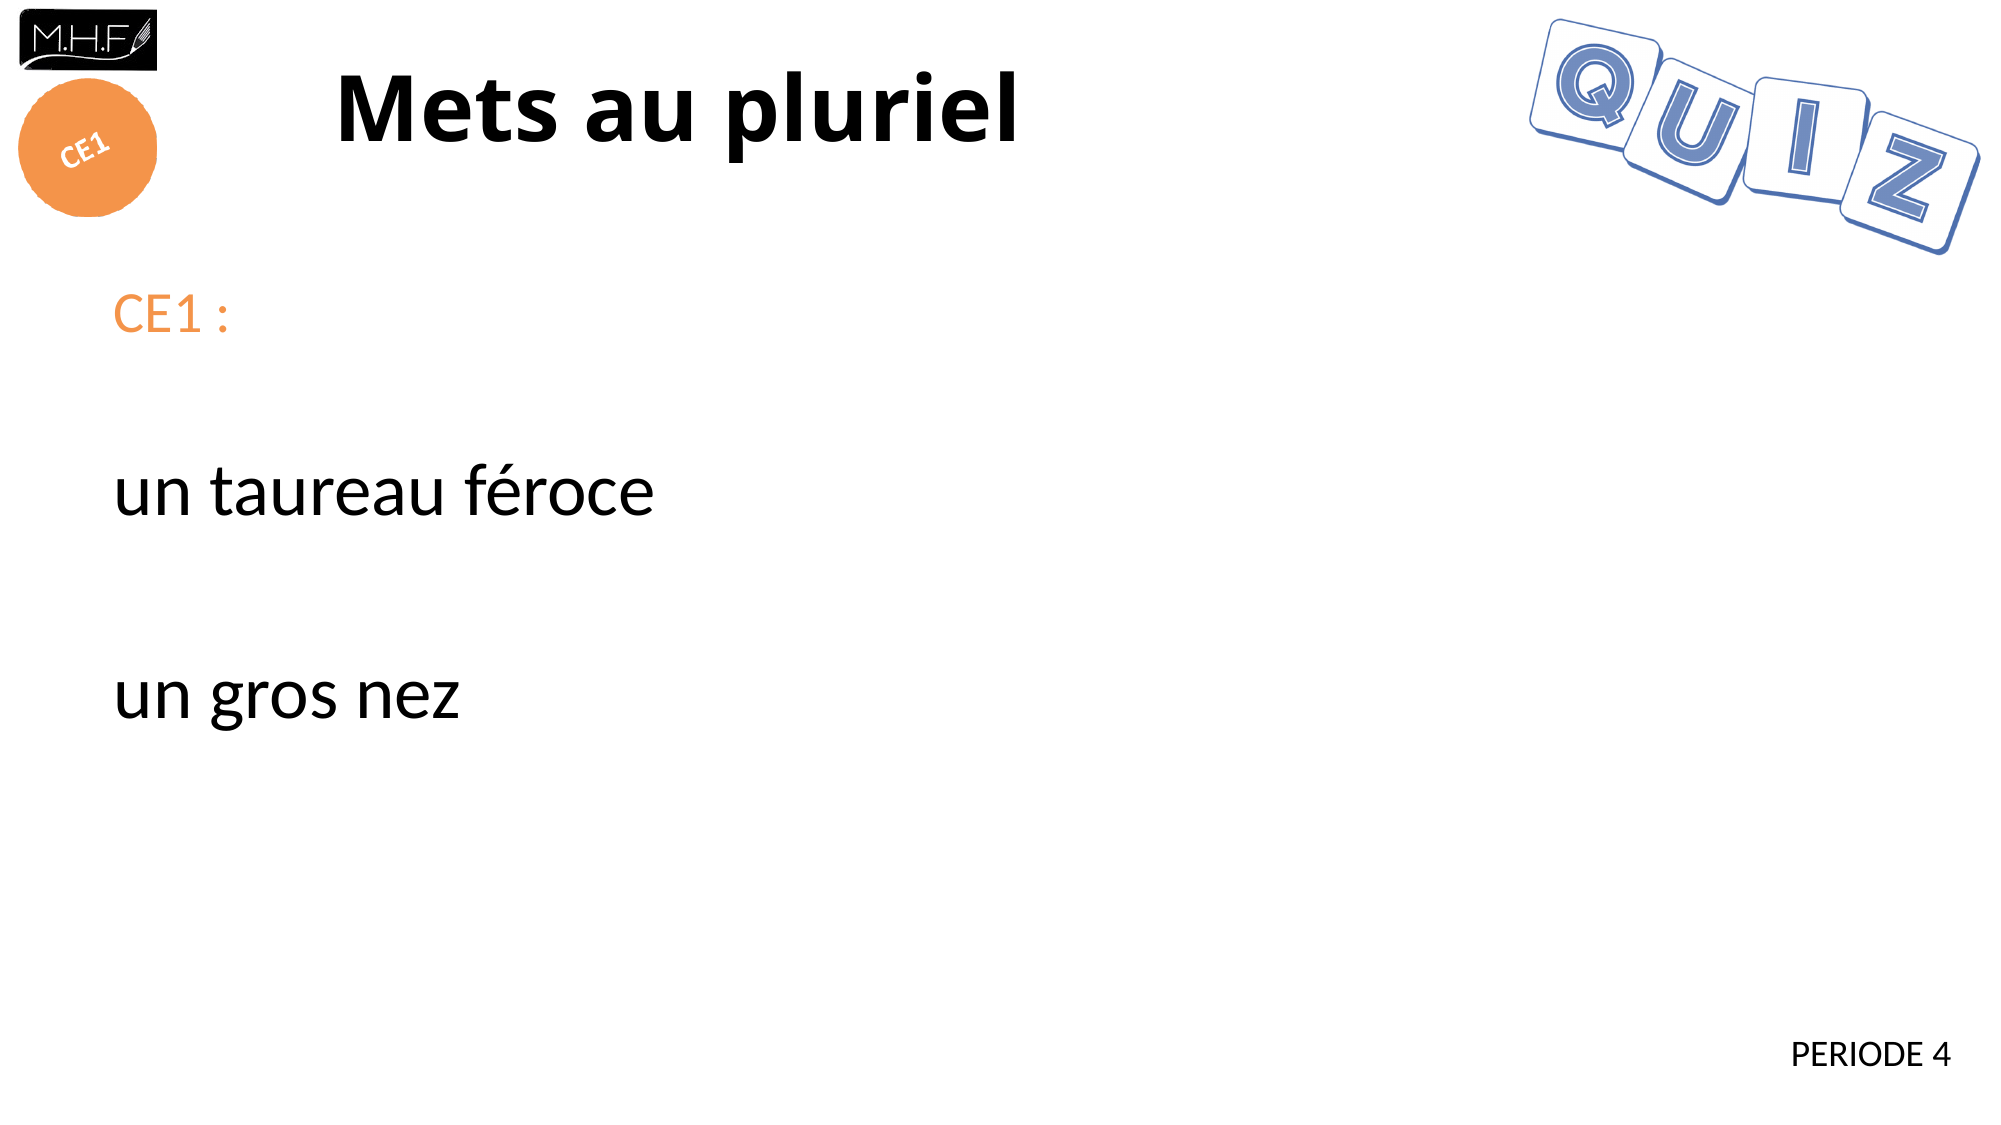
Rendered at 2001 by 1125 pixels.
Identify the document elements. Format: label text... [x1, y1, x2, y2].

title Mets au pluriel [318, 3, 1865, 221]
picture [1527, 24, 1978, 250]
picture [18, 78, 157, 218]
picture [16, 7, 157, 74]
list CE1 : un taureau féroce un gros nez [98, 275, 909, 989]
text_box PERIODE 4 [1362, 1021, 1967, 1125]
